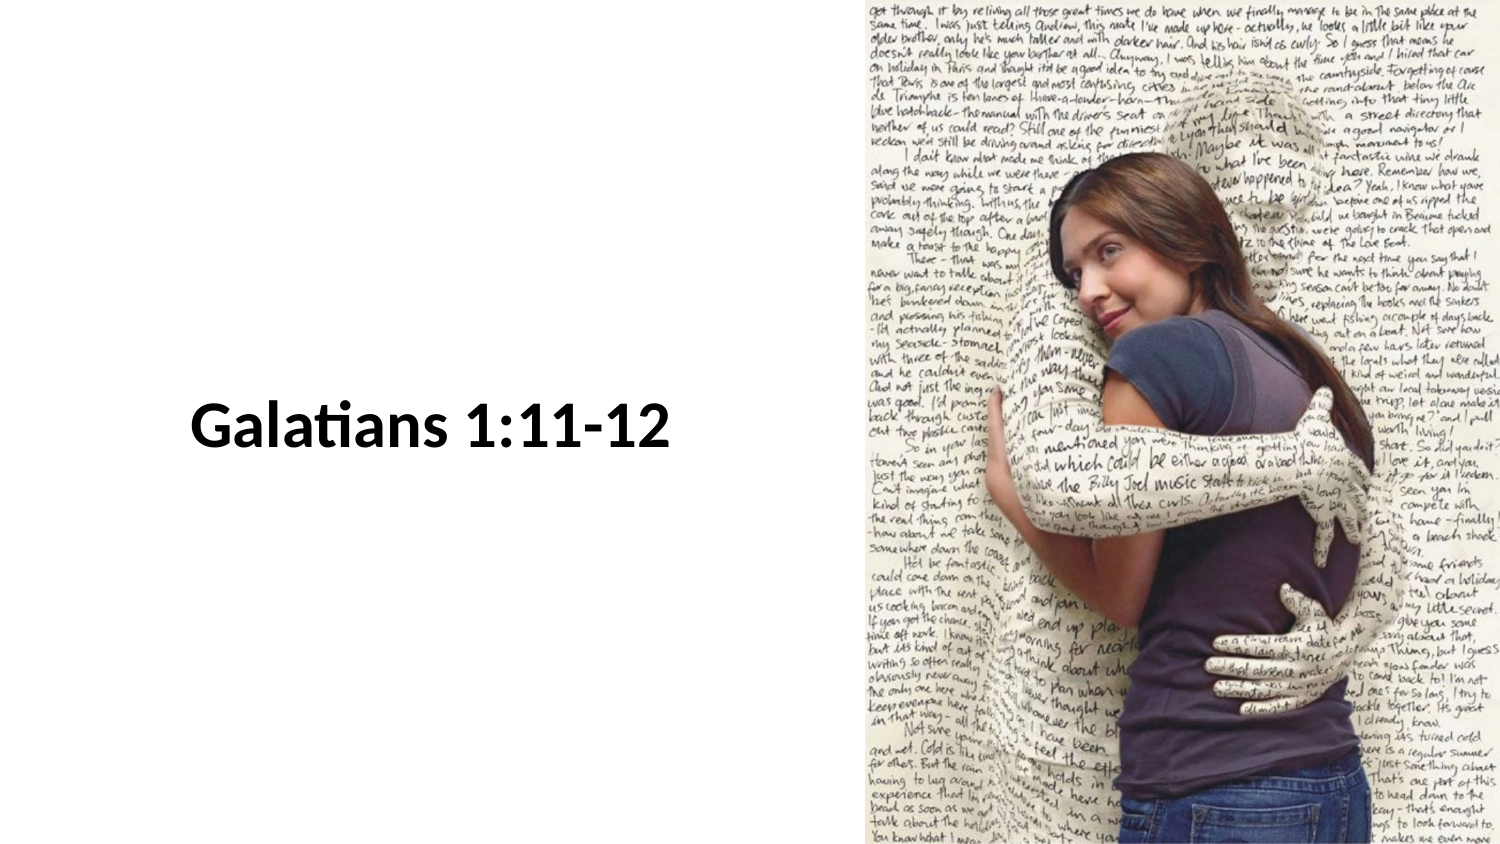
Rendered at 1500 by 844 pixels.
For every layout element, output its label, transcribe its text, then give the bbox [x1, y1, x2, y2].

text_box Galatians 1:11-12 [5, 373, 857, 469]
picture [864, 0, 1500, 844]
